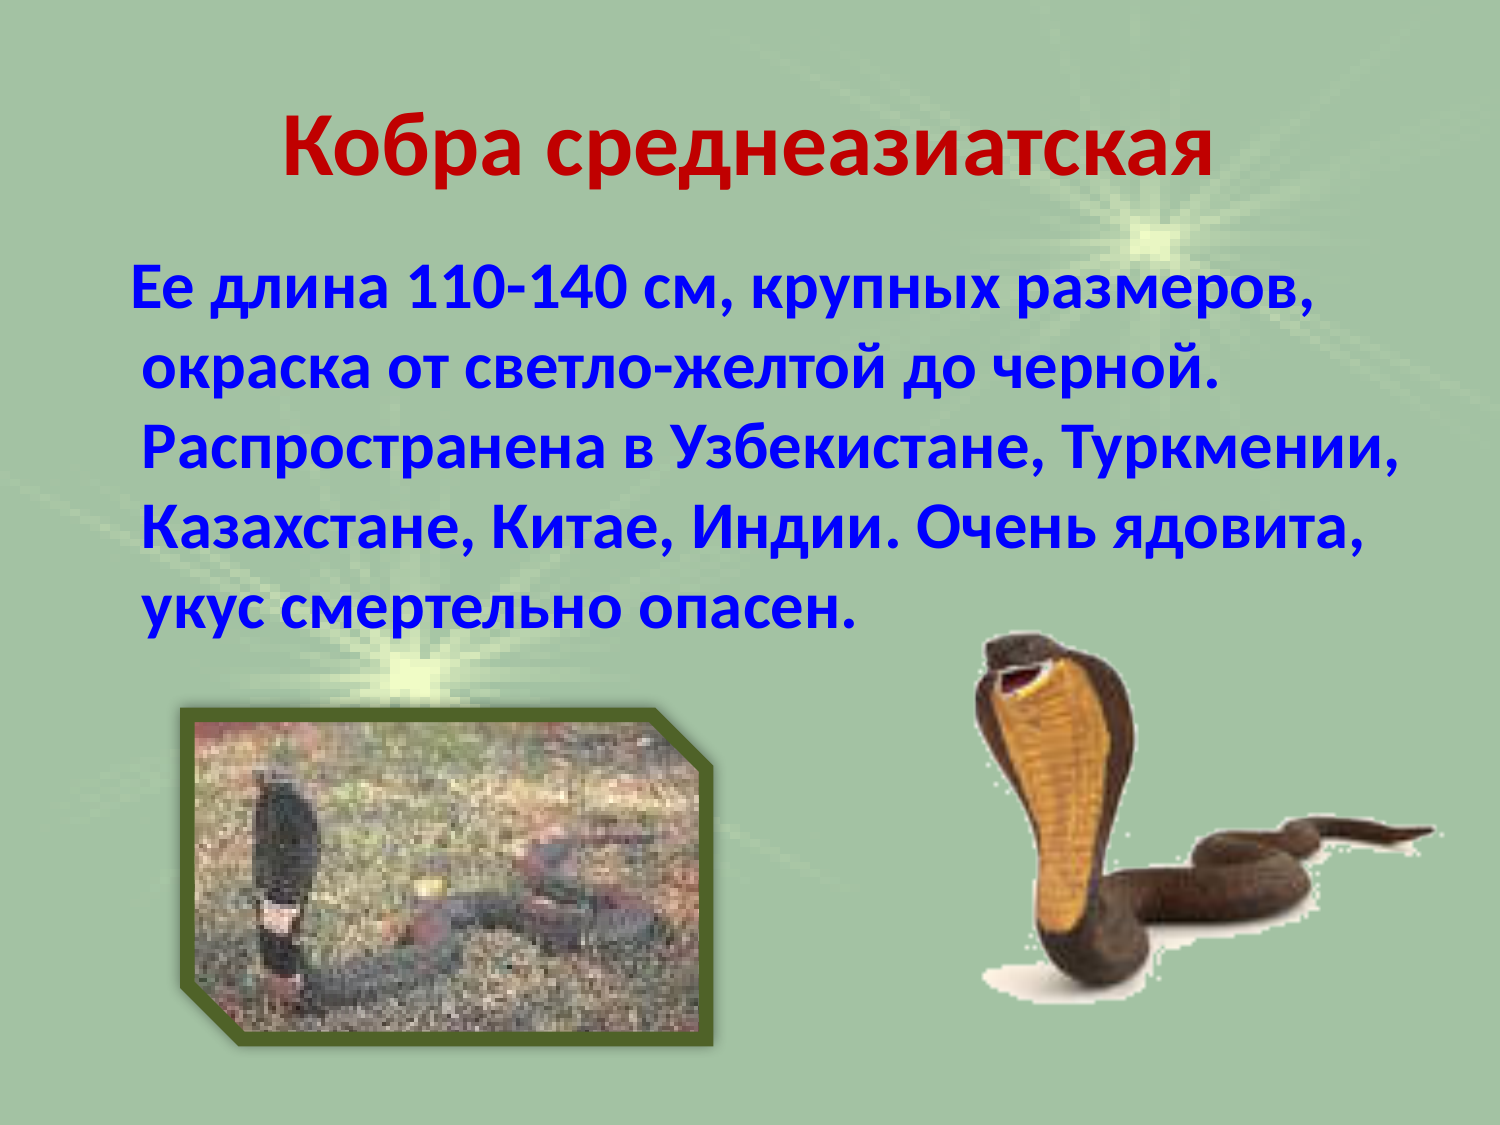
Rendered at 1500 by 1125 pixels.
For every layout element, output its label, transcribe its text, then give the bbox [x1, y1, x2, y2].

picture [0, 0, 1500, 1125]
list Ее длина 110-140 см, крупных размеров, окраска от светло-желтой до черной. Распространена в Узбекистане, Туркмении, Казахстане, Китае, Индии. Очень ядовита, укус смертельно опасен. [70, 234, 1421, 664]
title Кобра среднеазиатская [75, 45, 1425, 233]
